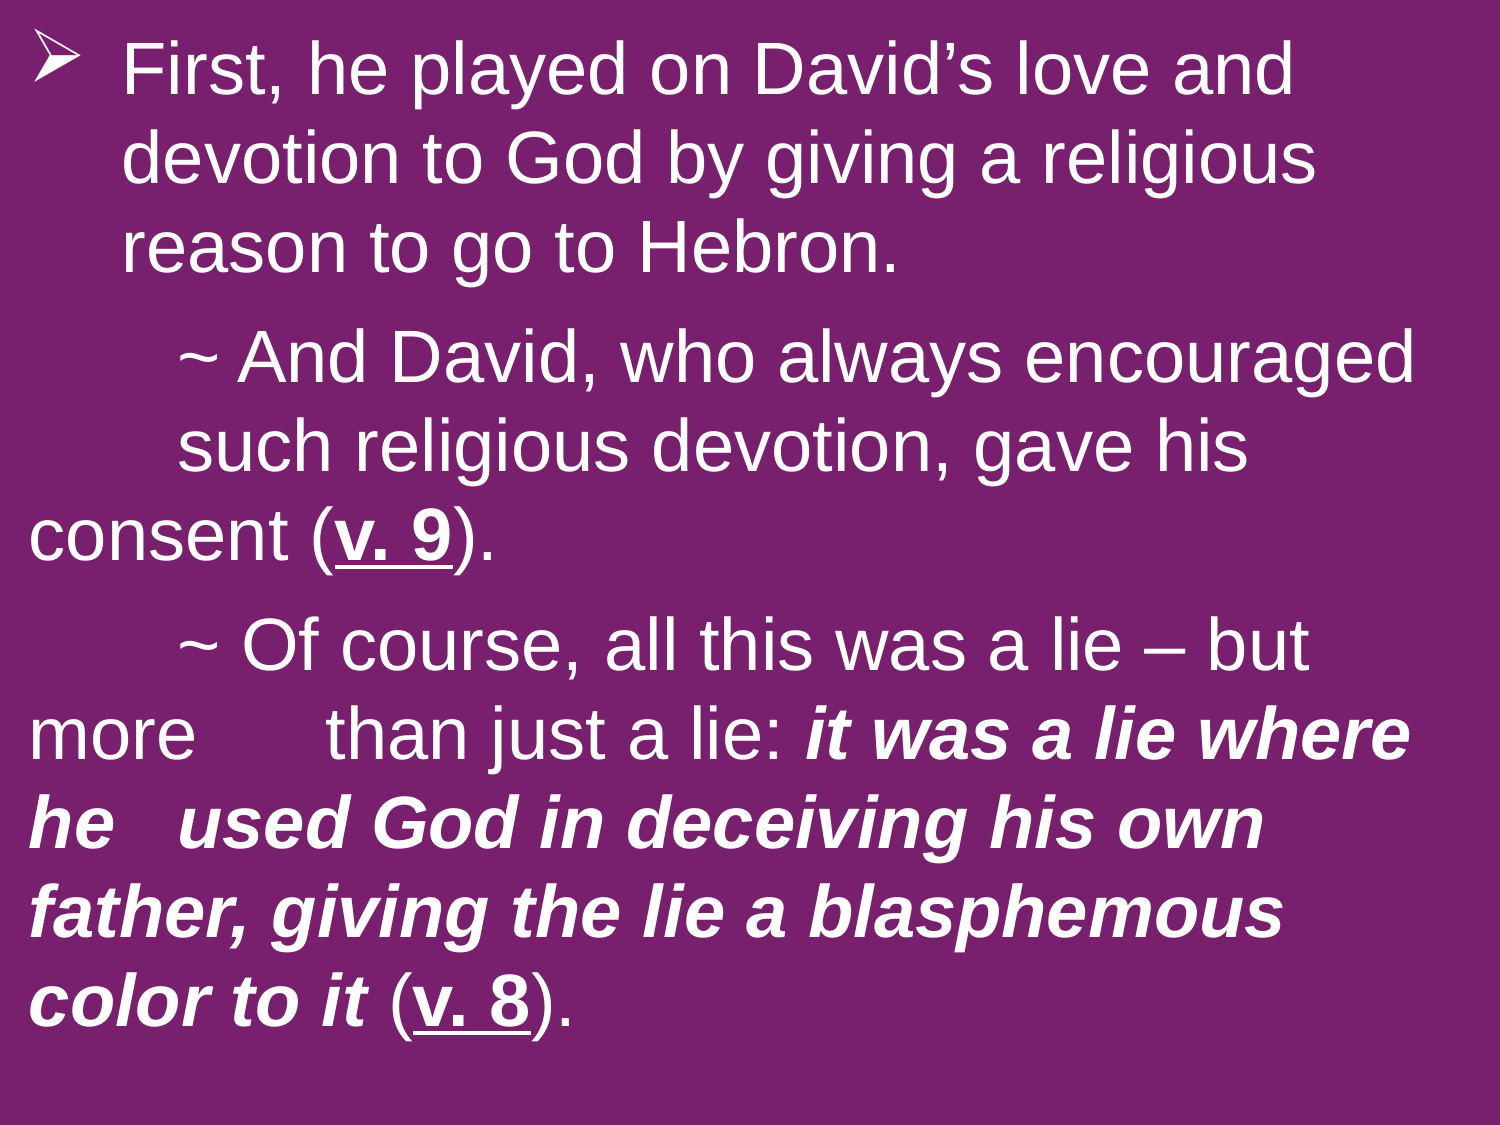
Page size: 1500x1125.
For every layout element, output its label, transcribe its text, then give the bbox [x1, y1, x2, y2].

subtitle First, he played on David’s love and devotion to God by giving a religious reason to go to Hebron. ~ And David, who always encouraged such religious devotion, gave his consent (v. 9). ~ Of course, all this was a lie – but more than just a lie: it was a lie where he used God in deceiving his own father, giving the lie a blasphemous color to it (v. 8). [13, 13, 1487, 1110]
